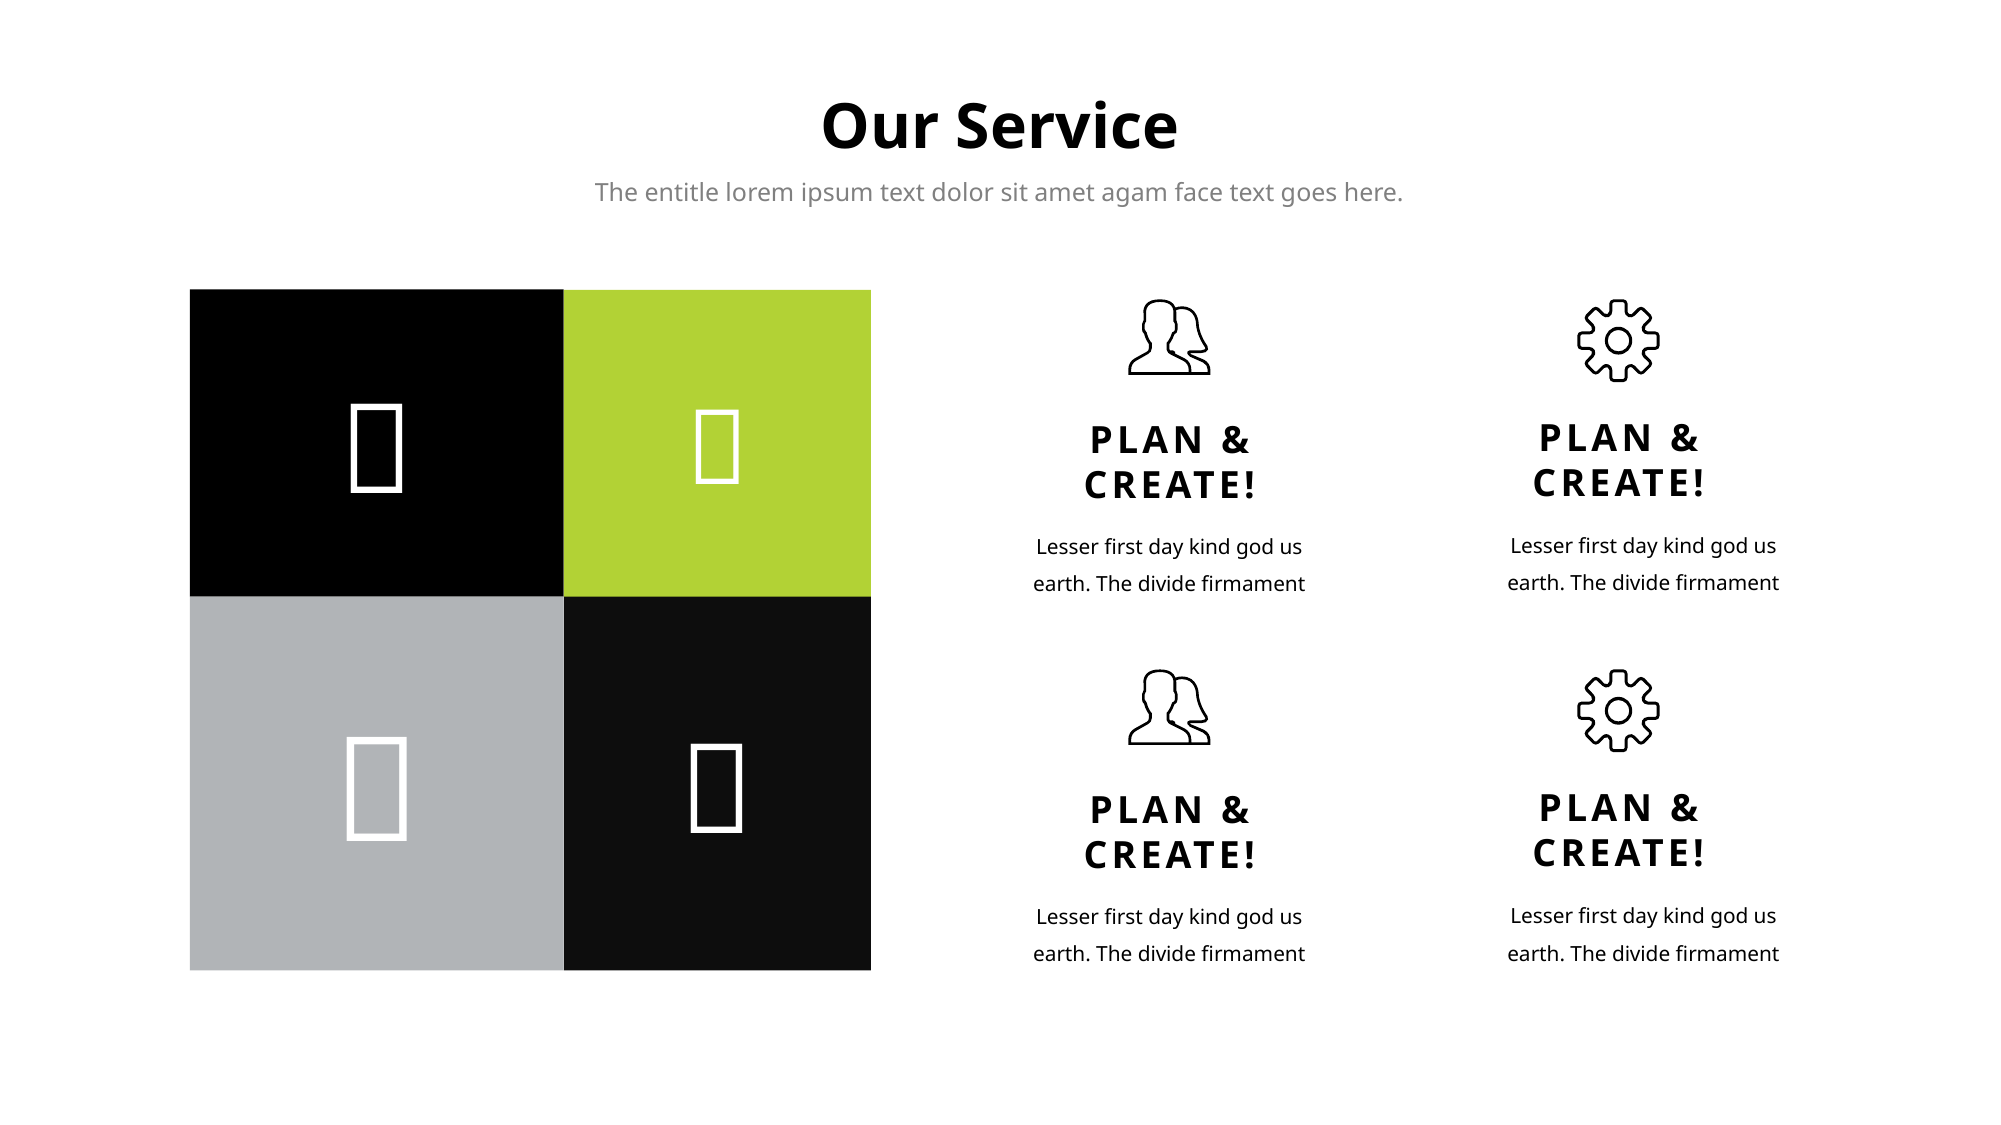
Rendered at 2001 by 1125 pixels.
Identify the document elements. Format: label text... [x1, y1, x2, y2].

text_box  [294, 688, 459, 879]
text_box  [635, 373, 800, 513]
subtitle The entitle lorem ipsum text dolor sit amet agam face text goes here. [137, 179, 1863, 204]
text_box [189, 595, 565, 971]
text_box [1002, 669, 1810, 971]
title Our Service [137, 78, 1863, 179]
text_box  [617, 701, 817, 866]
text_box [1002, 299, 1336, 601]
text_box [563, 289, 872, 595]
text_box [189, 288, 565, 595]
text_box  [294, 360, 459, 526]
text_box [1476, 299, 1810, 600]
text_box [565, 595, 872, 971]
